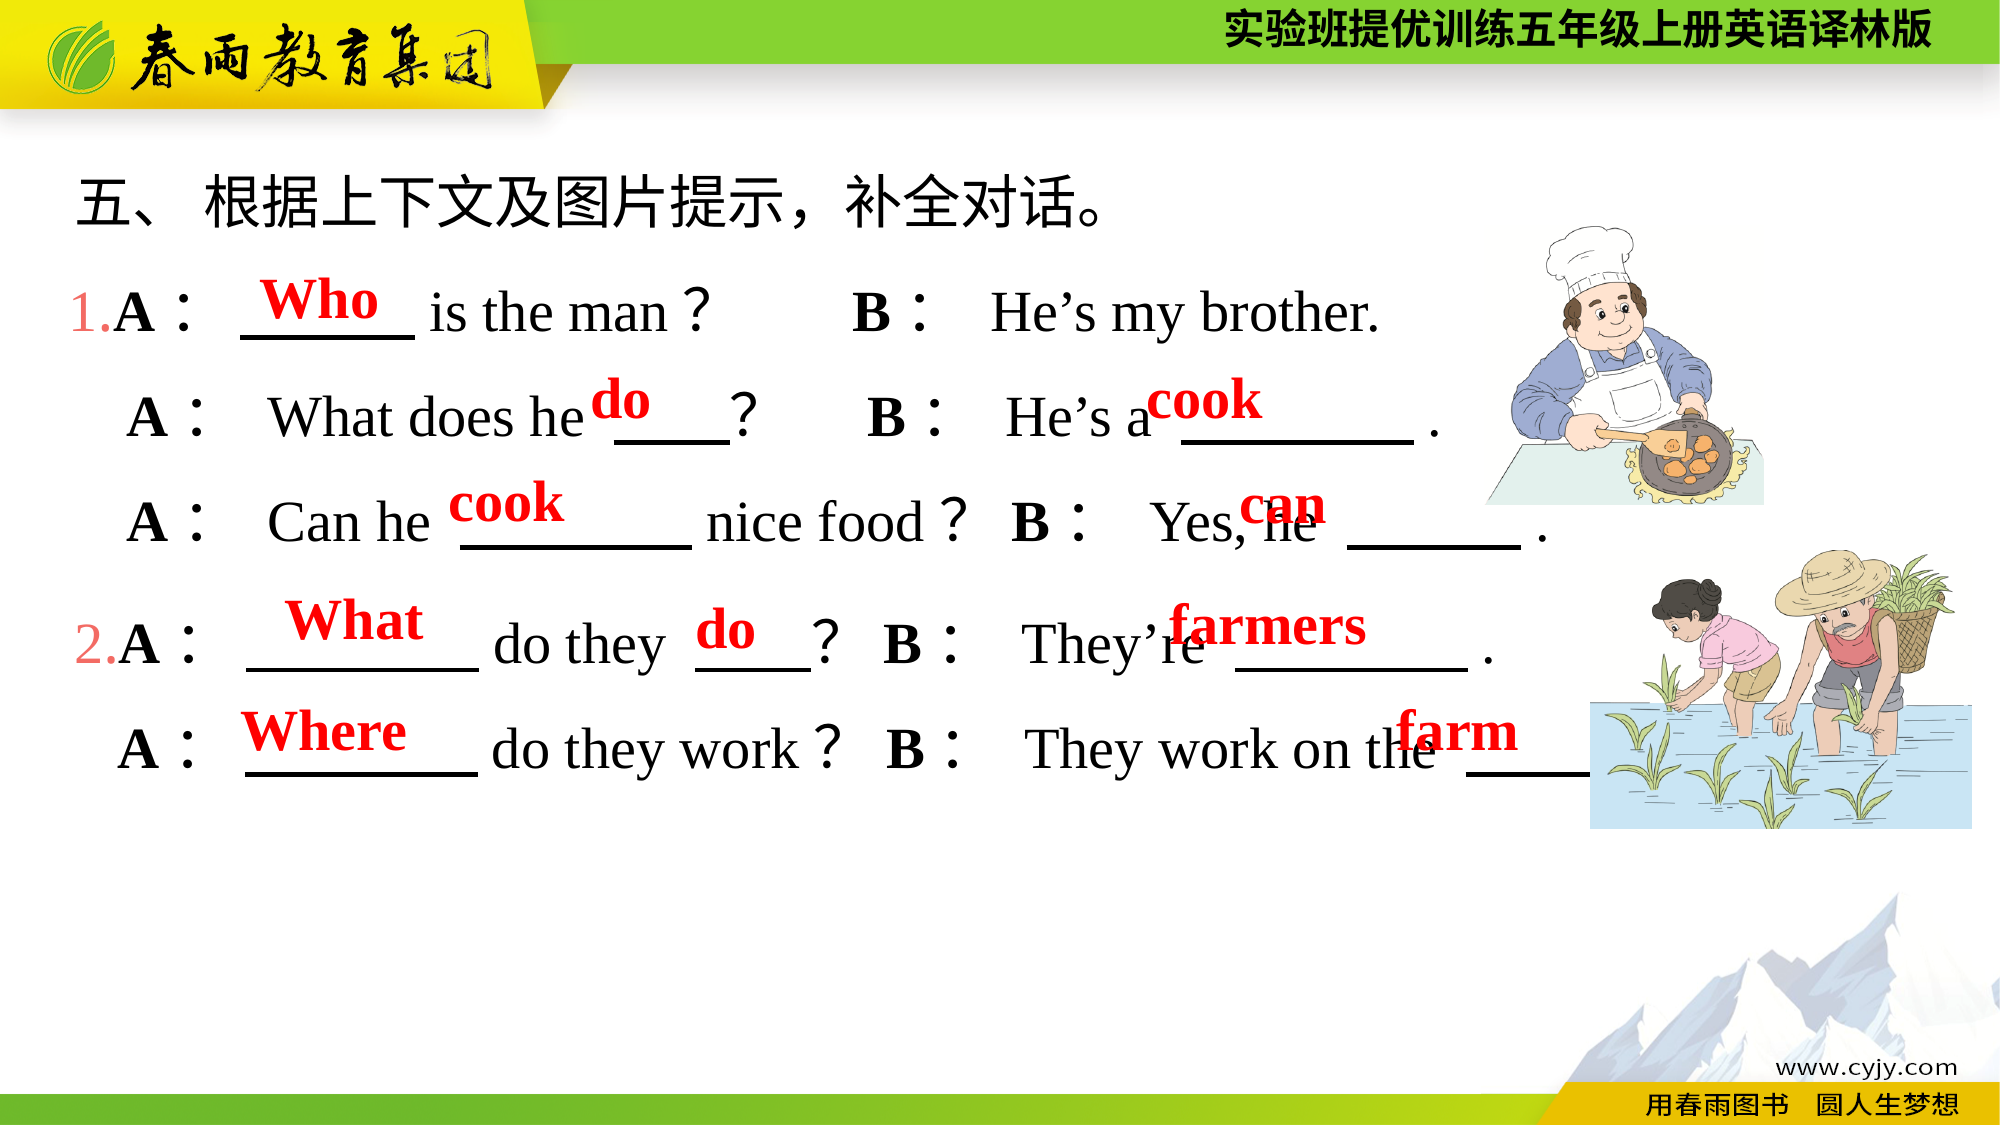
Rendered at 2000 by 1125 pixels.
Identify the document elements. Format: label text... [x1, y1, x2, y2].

text_box cook [1131, 352, 1278, 438]
text_box 2.A： do they ？B： They’re . A： do they work？B： They work on the . [59, 562, 1585, 788]
text_box cook [433, 456, 581, 541]
text_box farmers [1154, 578, 1382, 664]
picture [0, 0, 2000, 1125]
text_box can [1224, 457, 1343, 543]
text_box What [269, 574, 439, 659]
text_box Where [225, 684, 423, 770]
text_box Who [244, 252, 395, 338]
list 五、 根据上下文及图片提示，补全对话。 [59, 122, 1944, 231]
text_box farm [1381, 684, 1535, 770]
text_box do [680, 582, 772, 668]
text_box do [575, 352, 667, 438]
text_box 1.A： is the man？ B： He’s my brother. A： What does he ？ B： He’s a . A： Can he nice food？B： Yes, he . [53, 230, 1938, 561]
